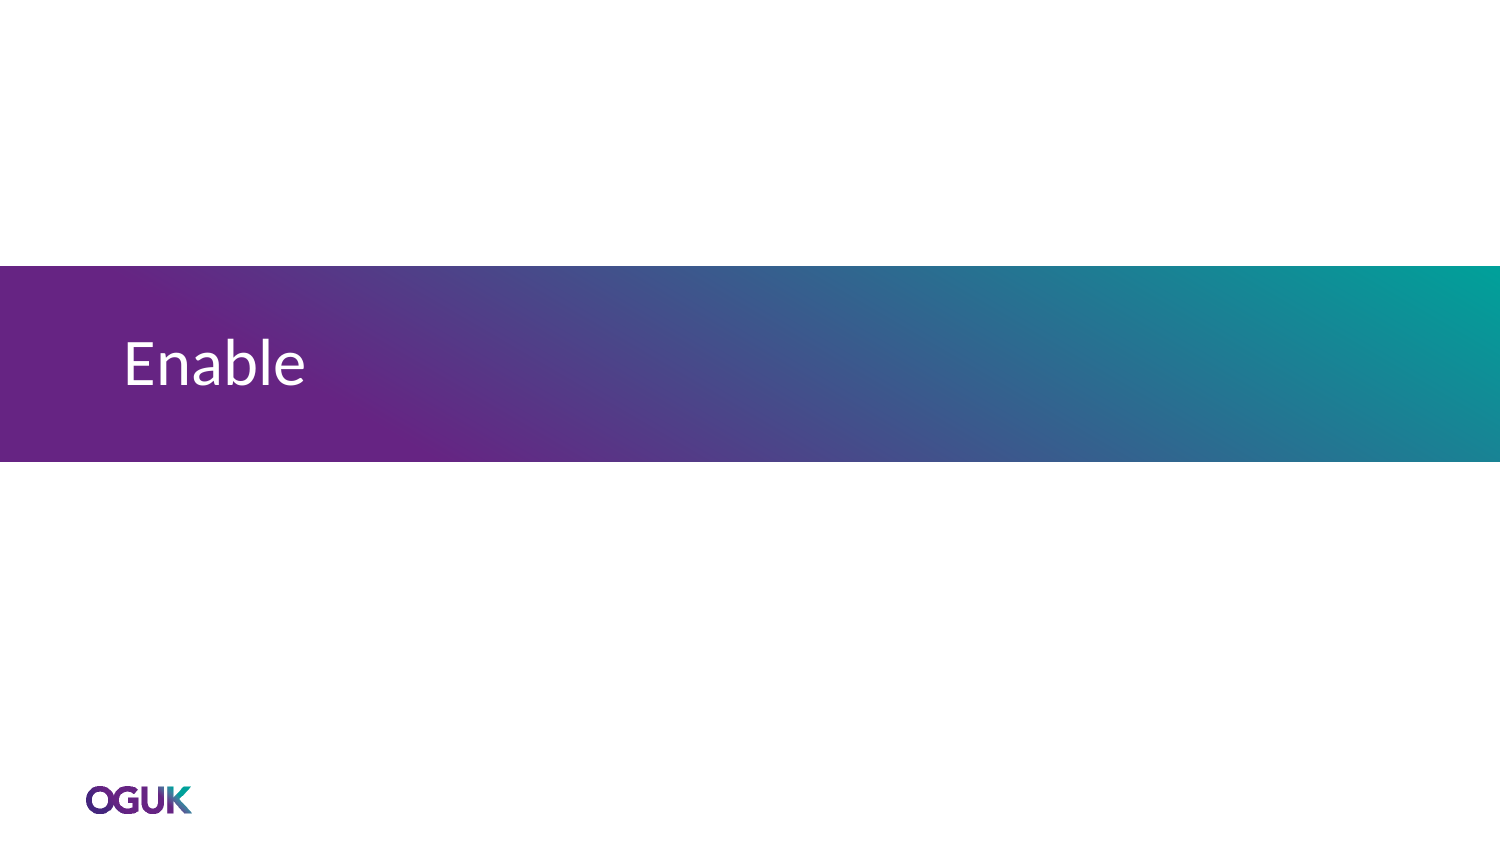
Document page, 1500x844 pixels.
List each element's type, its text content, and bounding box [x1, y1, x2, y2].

title Enable [123, 266, 1412, 462]
picture [76, 778, 200, 822]
